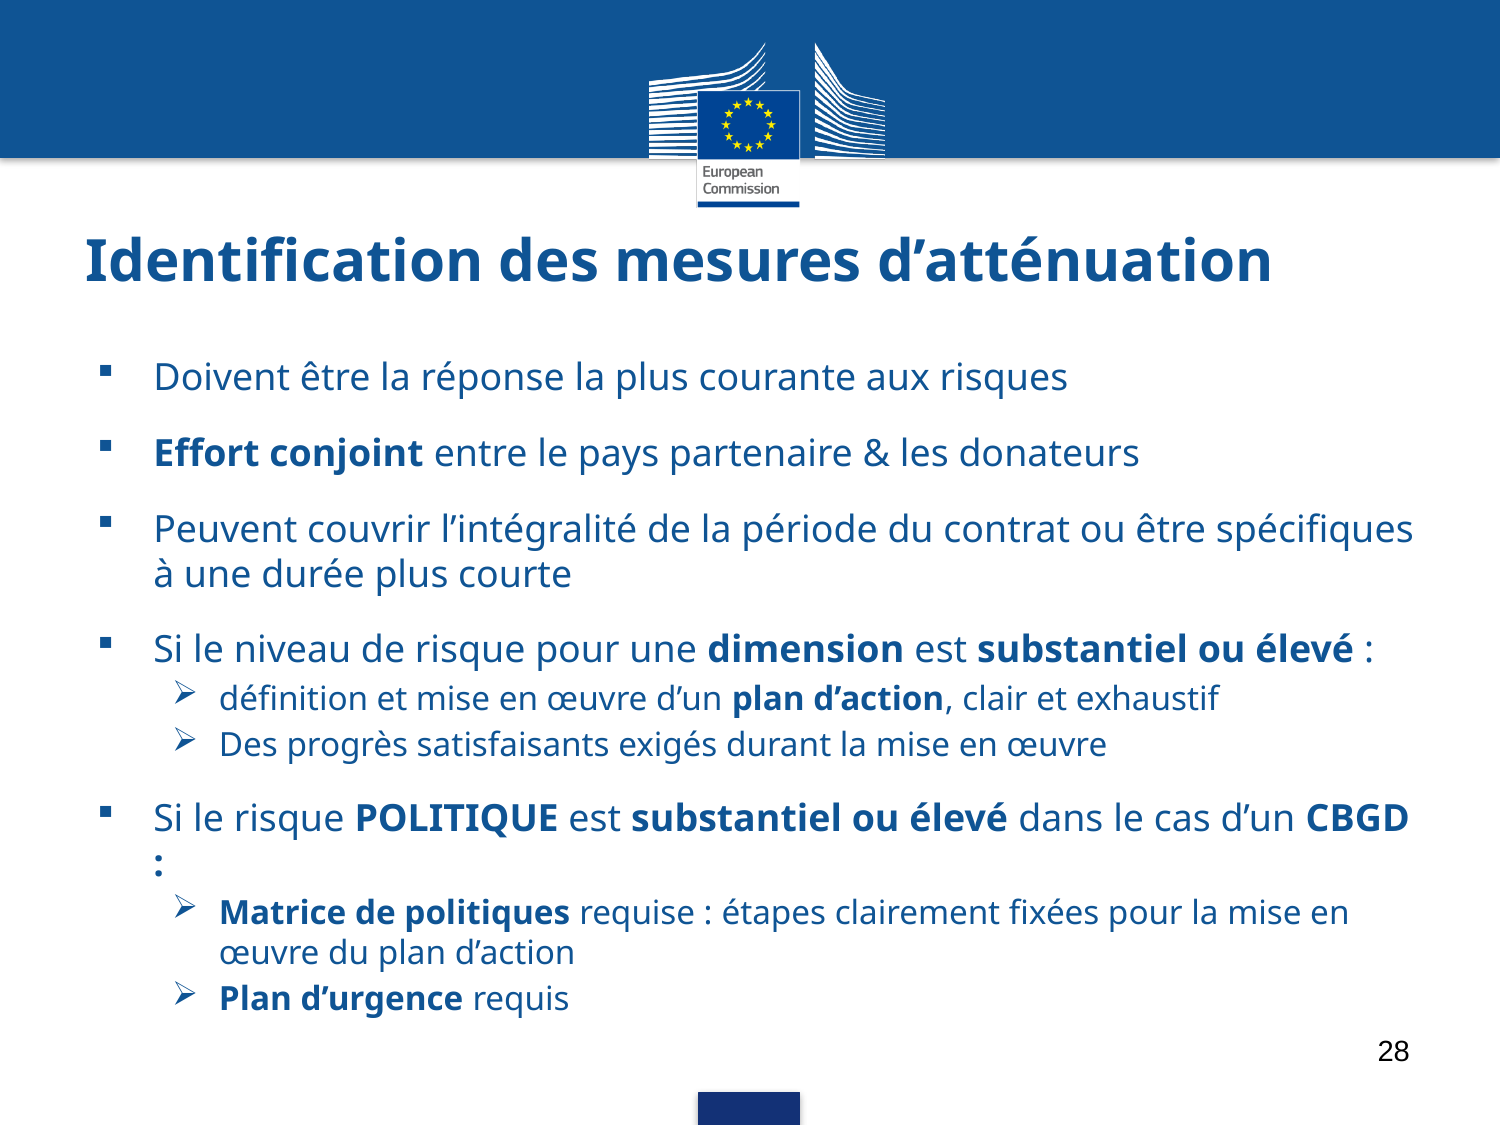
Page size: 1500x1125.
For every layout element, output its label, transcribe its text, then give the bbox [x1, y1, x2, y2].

picture [649, 42, 885, 208]
list Doivent être la réponse la plus courante aux risques Effort conjoint entre le pays partenaire & les donateurs Peuvent couvrir l’intégralité de la période du contrat ou être spécifiques à une durée plus courte Si le niveau de risque pour une dimension est substantiel ou élevé : définition et mise en œuvre d’un plan d’action, clair et exhaustif Des progrès satisfaisants exigés durant la mise en œuvre Si le risque POLITIQUE est substantiel ou élevé dans le cas d’un CBGD : Matrice de politiques requise : étapes clairement fixées pour la mise en œuvre du plan d’action Plan d’urgence requis [81, 292, 1433, 1032]
title Identification des mesures d’atténuation [11, 210, 1454, 305]
slide_number 28 [1074, 1024, 1426, 1103]
